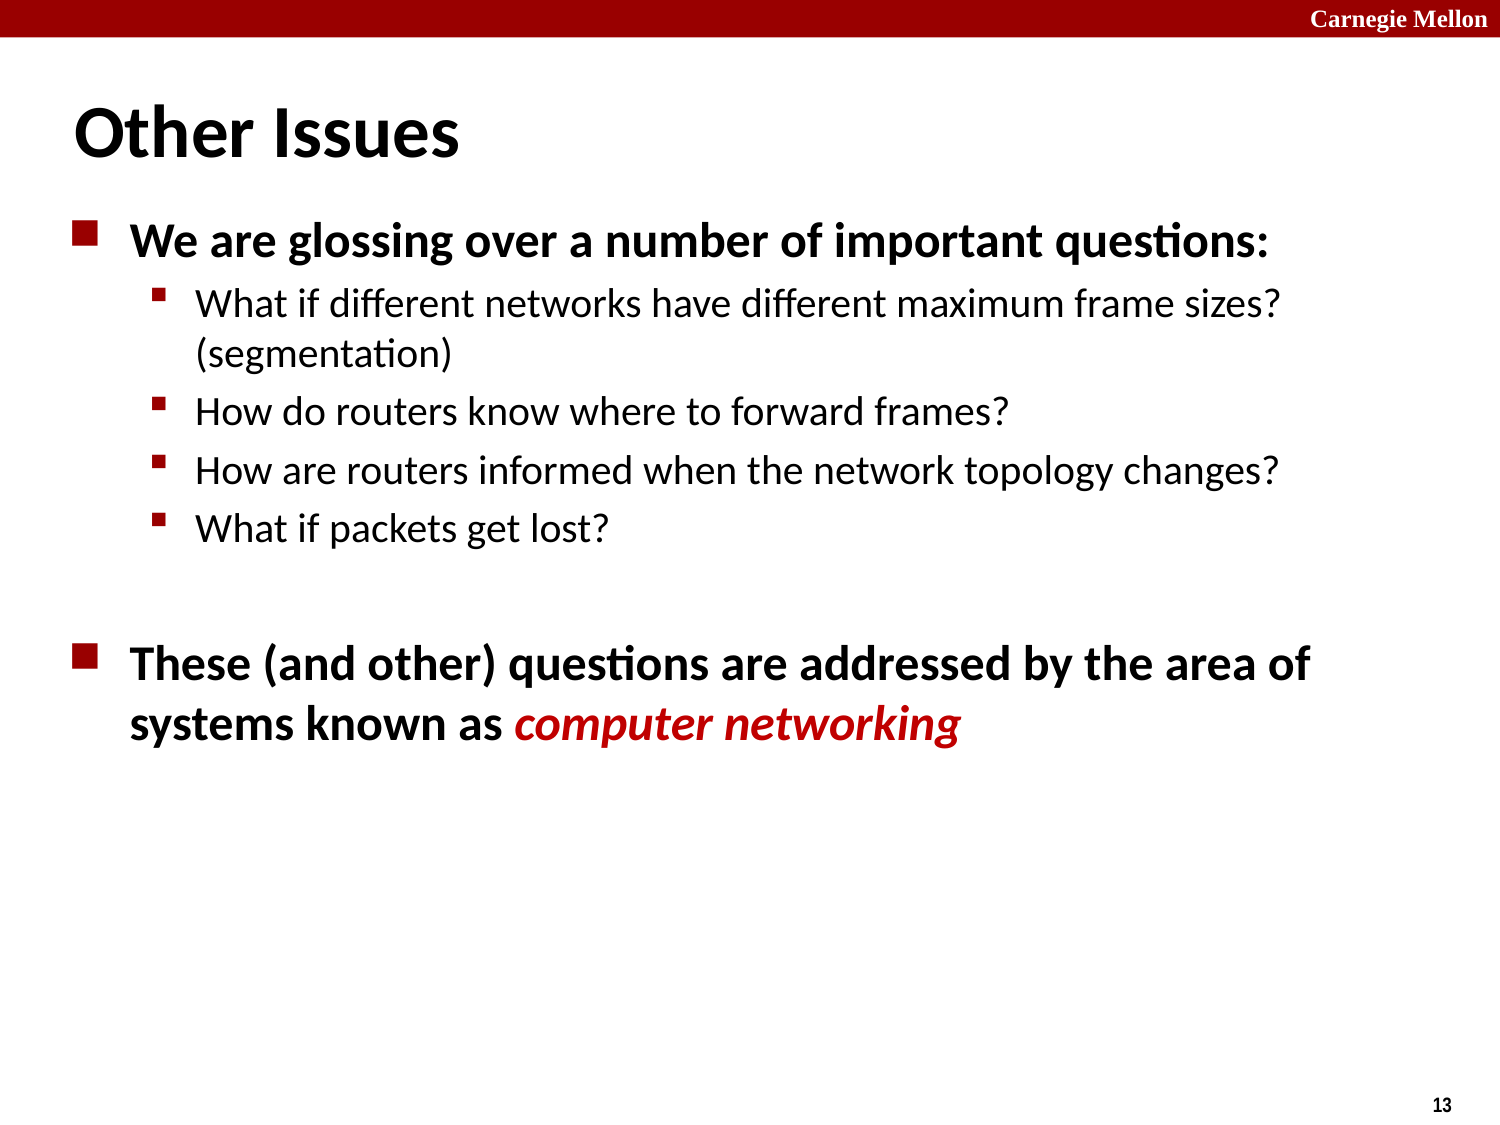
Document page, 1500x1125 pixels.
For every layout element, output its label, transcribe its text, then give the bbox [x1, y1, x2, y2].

list We are glossing over a number of important questions: What if different networks have different maximum frame sizes? (segmentation) How do routers know where to forward frames? How are routers informed when the network topology changes? What if packets get lost? These (and other) questions are addressed by the area of systems known as computer networking [58, 199, 1354, 1016]
title Other Issues [58, 80, 1013, 176]
